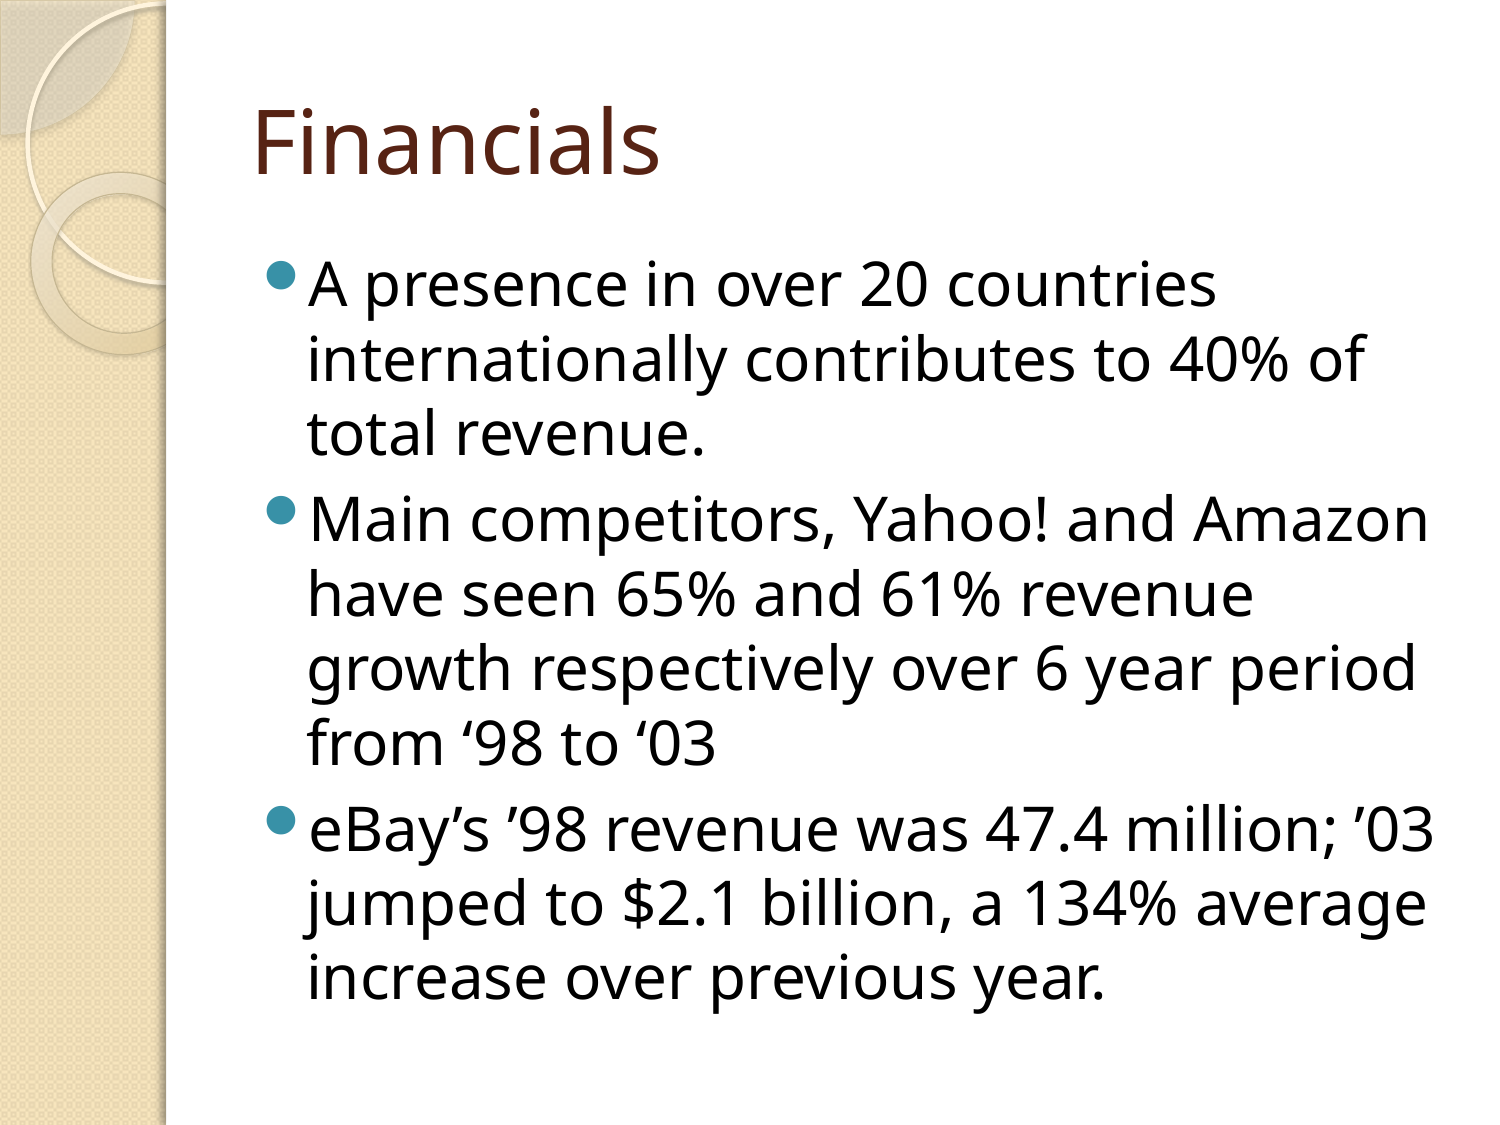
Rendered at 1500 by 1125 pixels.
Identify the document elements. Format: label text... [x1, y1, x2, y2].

title Financials [235, 45, 1466, 233]
list A presence in over 20 countries internationally contributes to 40% of total revenue. Main competitors, Yahoo! and Amazon have seen 65% and 61% revenue growth respectively over 6 year period from ‘98 to ‘03 eBay’s ’98 revenue was 47.4 million; ’03 jumped to $2.1 billion, a 134% average increase over previous year. [235, 237, 1466, 1025]
